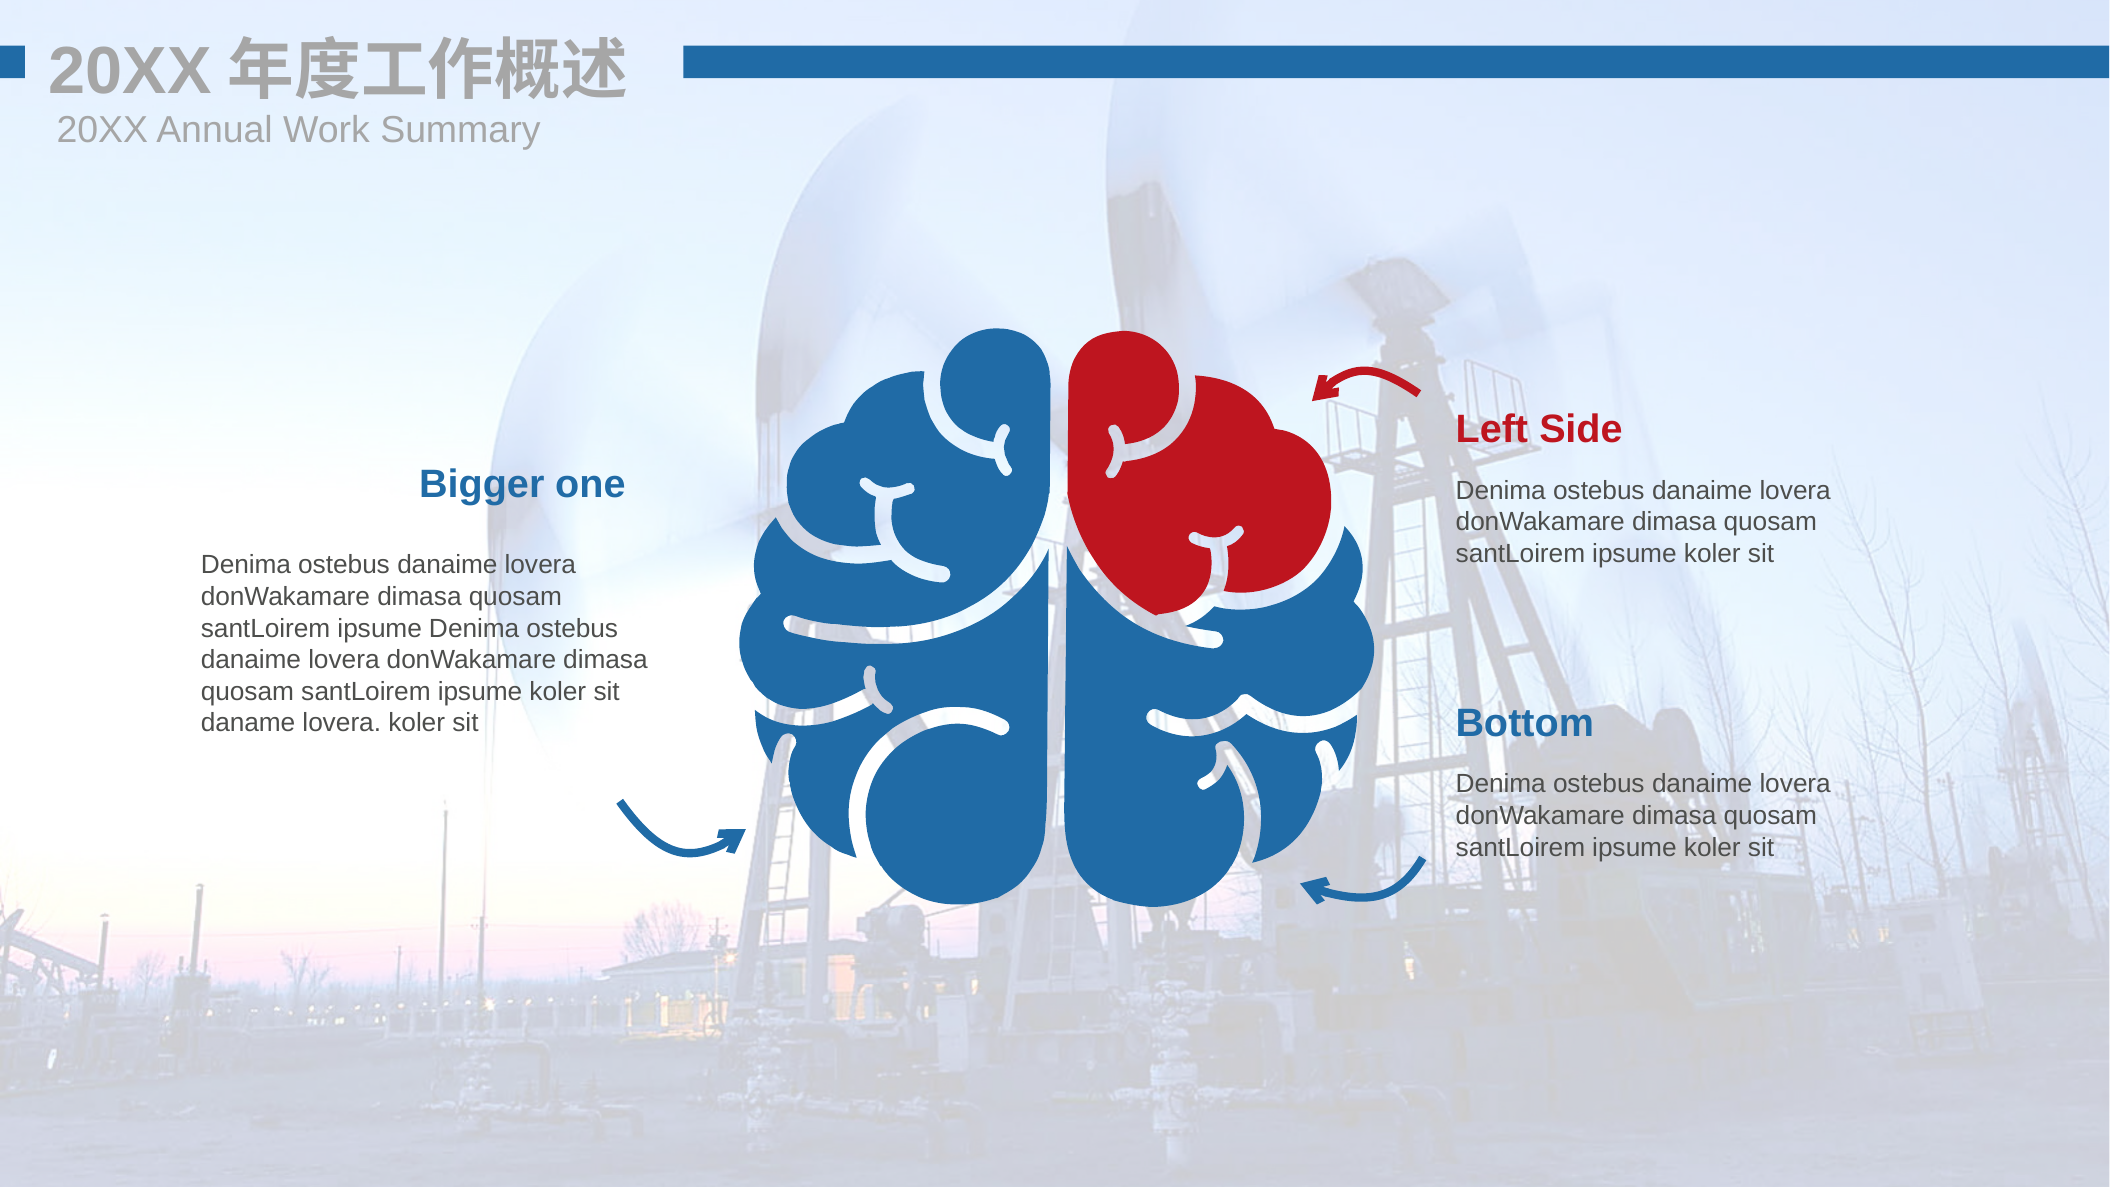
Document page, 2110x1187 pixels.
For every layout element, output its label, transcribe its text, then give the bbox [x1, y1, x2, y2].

text_box [1067, 330, 1332, 616]
text_box 20XX年度工作概述 [48, 26, 629, 107]
text_box [619, 801, 746, 853]
text_box [739, 328, 1051, 905]
text_box Bigger one [411, 450, 667, 511]
text_box Denima ostebus danaime lovera donWakamare dimasa quosam santLoirem ipsume koler sit [1447, 746, 1847, 882]
text_box [1064, 526, 1375, 907]
text_box Left Side [1447, 395, 1648, 452]
text_box Denima ostebus danaime lovera donWakamare dimasa quosam santLoirem ipsume koler sit [1447, 452, 1847, 588]
text_box [682, 45, 2110, 79]
text_box Bottom [1447, 689, 1648, 746]
text_box Denima ostebus danaime lovera donWakamare dimasa quosam santLoirem ipsume Denima ostebus danaime lovera donWakamare dimasa quosam santLoirem ipsume koler sit daname lovera. koler sit [192, 511, 667, 774]
text_box [0, 45, 26, 79]
text_box 20XX Annual Work Summary [56, 104, 541, 150]
text_box [1311, 371, 1419, 402]
text_box [1299, 857, 1423, 898]
